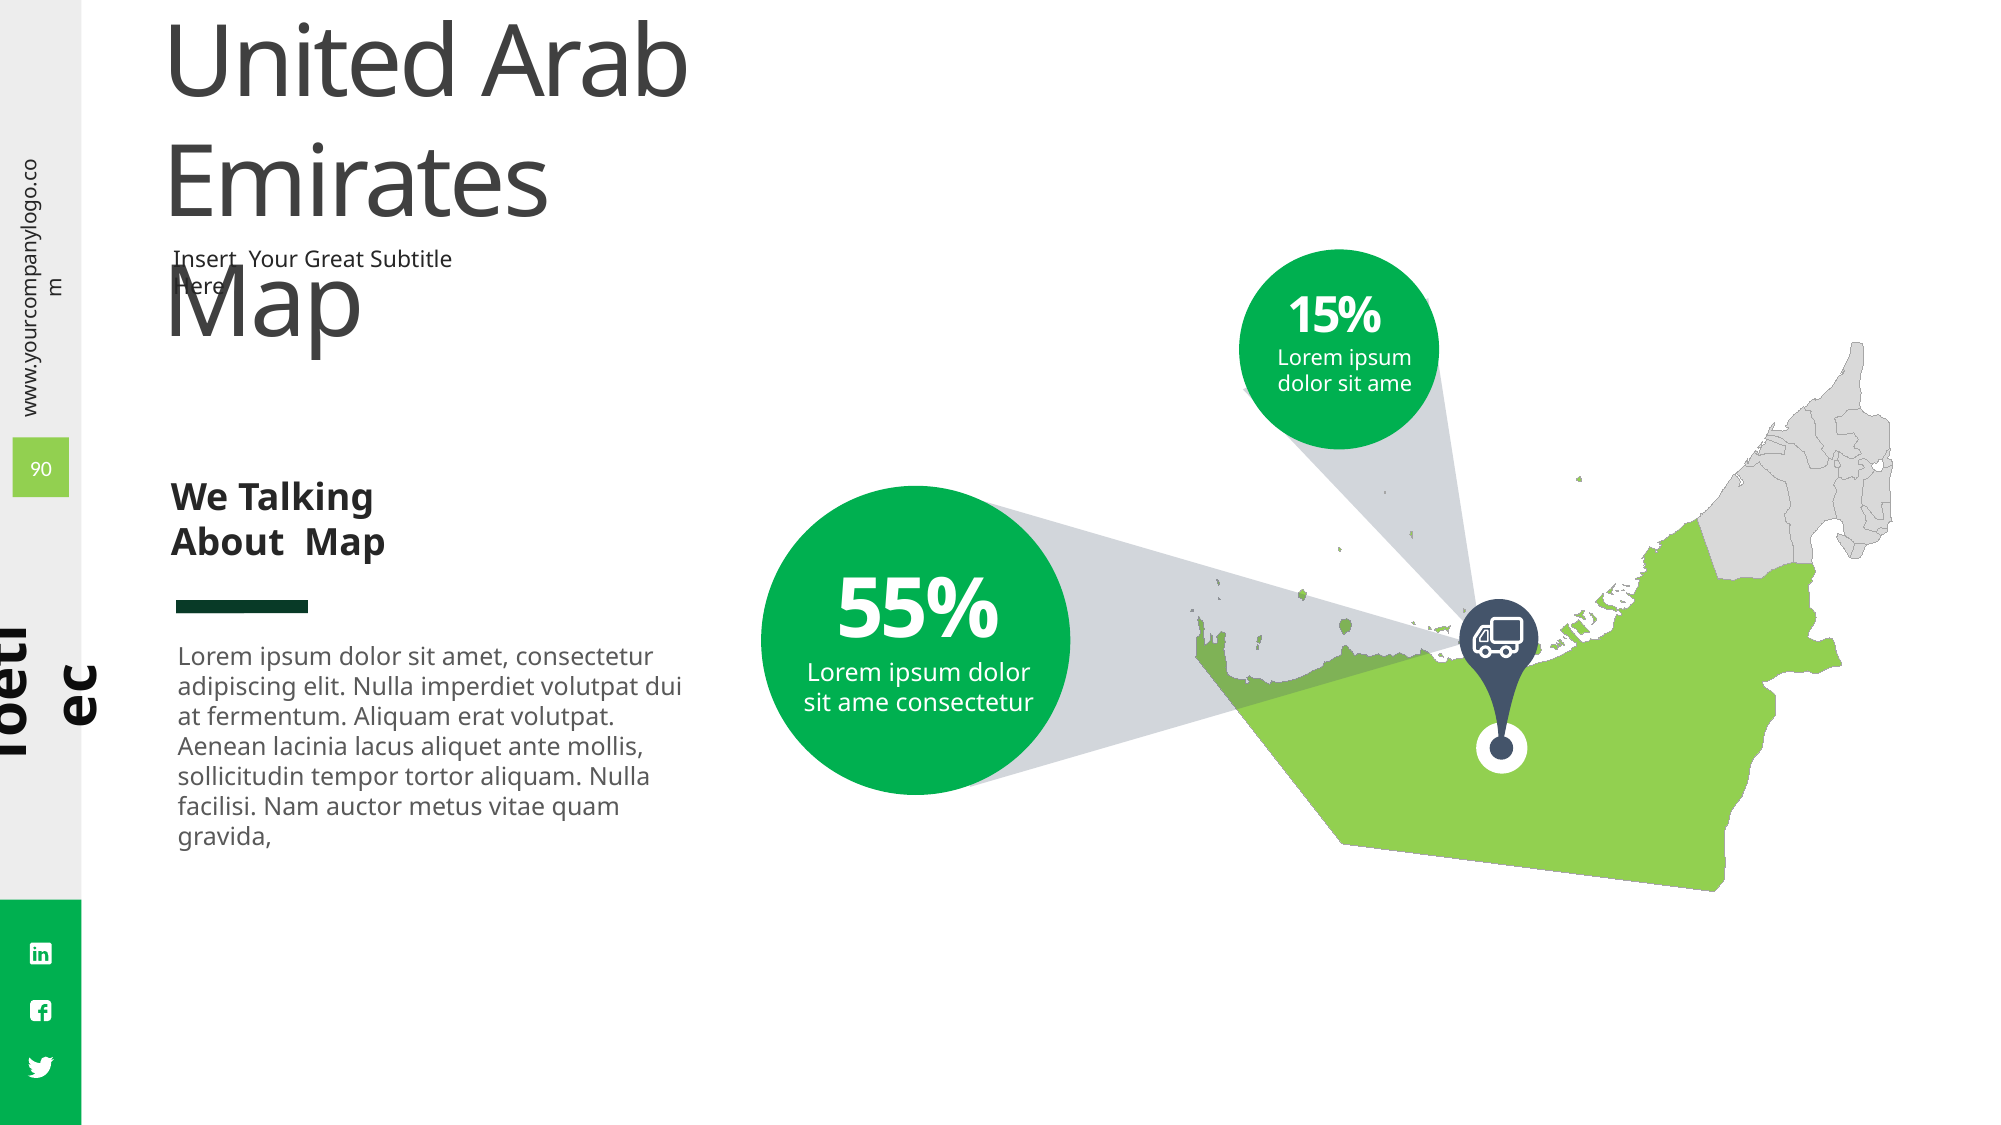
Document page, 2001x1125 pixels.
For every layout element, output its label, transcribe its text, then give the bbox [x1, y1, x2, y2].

text_box 15% [1287, 281, 1383, 336]
text_box [760, 484, 1072, 711]
text_box [784, 724, 1047, 797]
text_box [1238, 248, 1440, 342]
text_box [1436, 608, 1562, 774]
text_box [968, 500, 1190, 789]
text_box United Arab Emirates Map [147, 116, 788, 236]
text_box Lorem ipsum dolor sit ame consectetur [777, 648, 1061, 724]
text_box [1472, 616, 1524, 659]
text_box 55% [836, 554, 1001, 648]
text_box We Talking About Map [156, 453, 446, 583]
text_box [176, 600, 309, 614]
text_box Lorem ipsum dolor sit ame [1249, 336, 1441, 342]
slide_number 90 [12, 437, 69, 498]
text_box Lorem ipsum dolor sit amet, consectetur adipiscing elit. Nulla imperdiet volutpat dui at fermentum. Aliquam erat volutpat. Aenean lacinia lacus aliquet ante mollis, sollicitudin tempor tortor aliquam. Nulla facilisi. Nam auctor metus vitae quam gravida, [162, 633, 701, 858]
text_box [1190, 342, 1893, 892]
text_box Insert Your Great Subtitle Here [158, 237, 512, 307]
